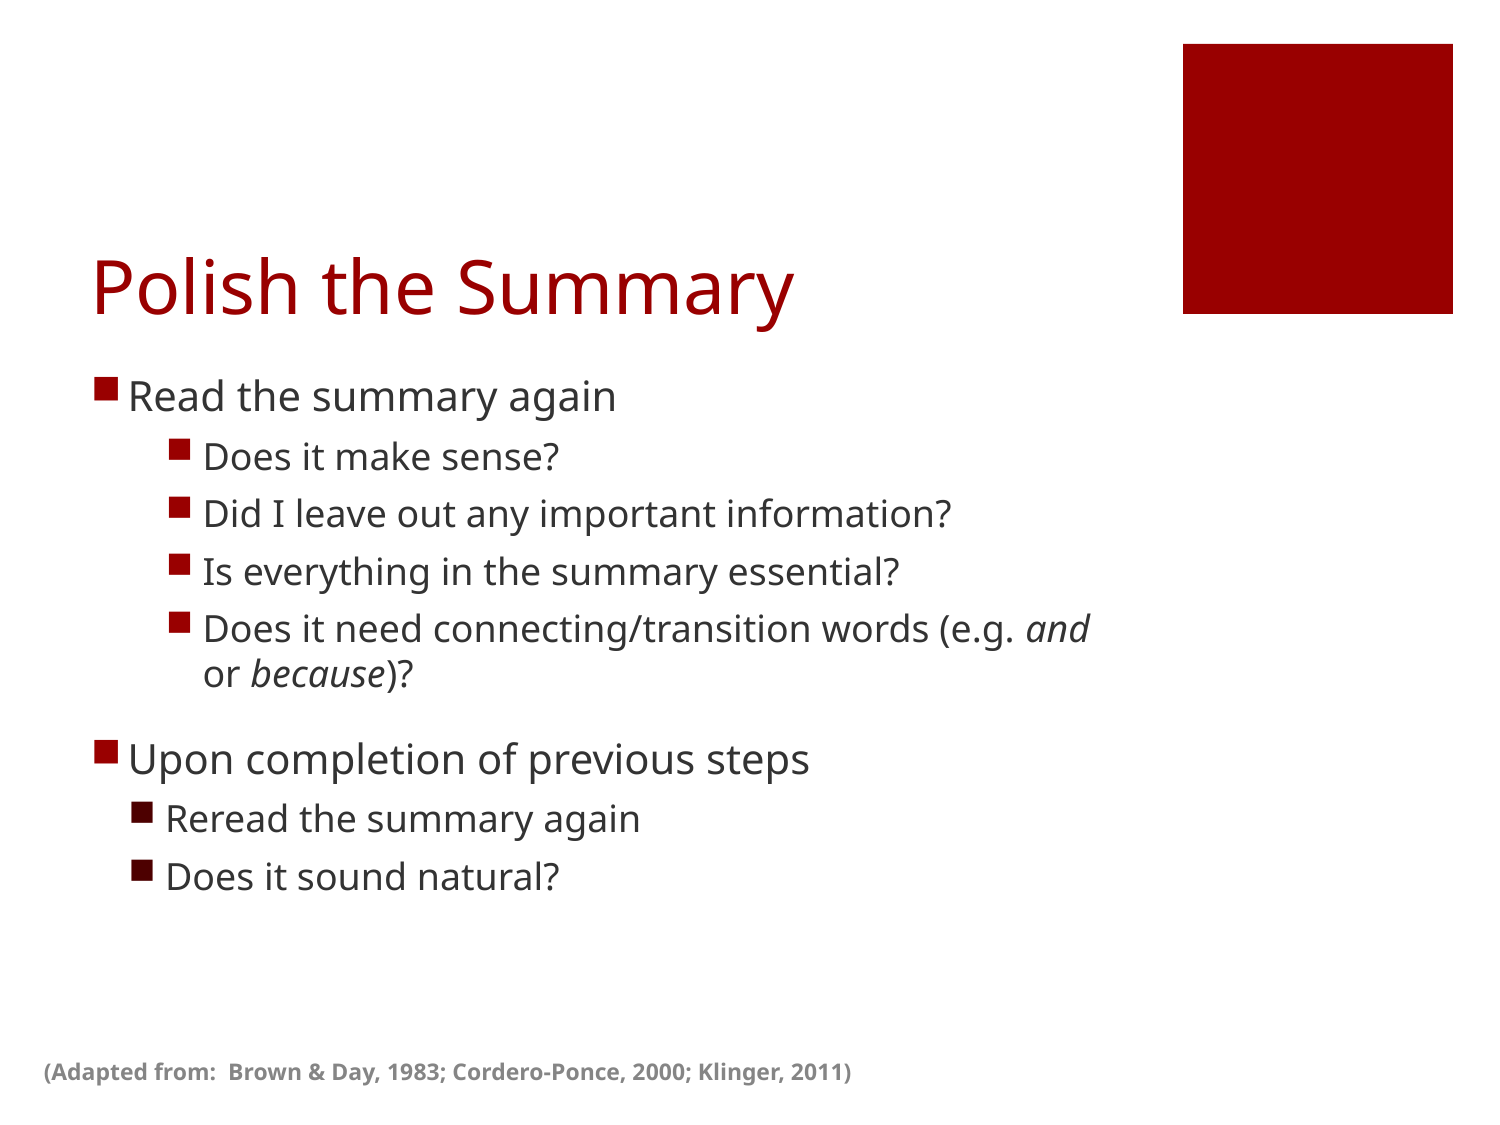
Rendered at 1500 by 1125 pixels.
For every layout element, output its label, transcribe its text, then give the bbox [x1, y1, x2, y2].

list Read the summary again Does it make sense? Did I leave out any important information? Is everything in the summary essential? Does it need connecting/transition words (e.g. and or because)? Upon completion of previous steps Reread the summary again Does it sound natural? [75, 362, 1143, 1005]
title Polish the Summary [75, 149, 1143, 338]
footer (Adapted from: Brown & Day, 1983; Cordero-Ponce, 2000; Klinger, 2011) [28, 1042, 1015, 1103]
